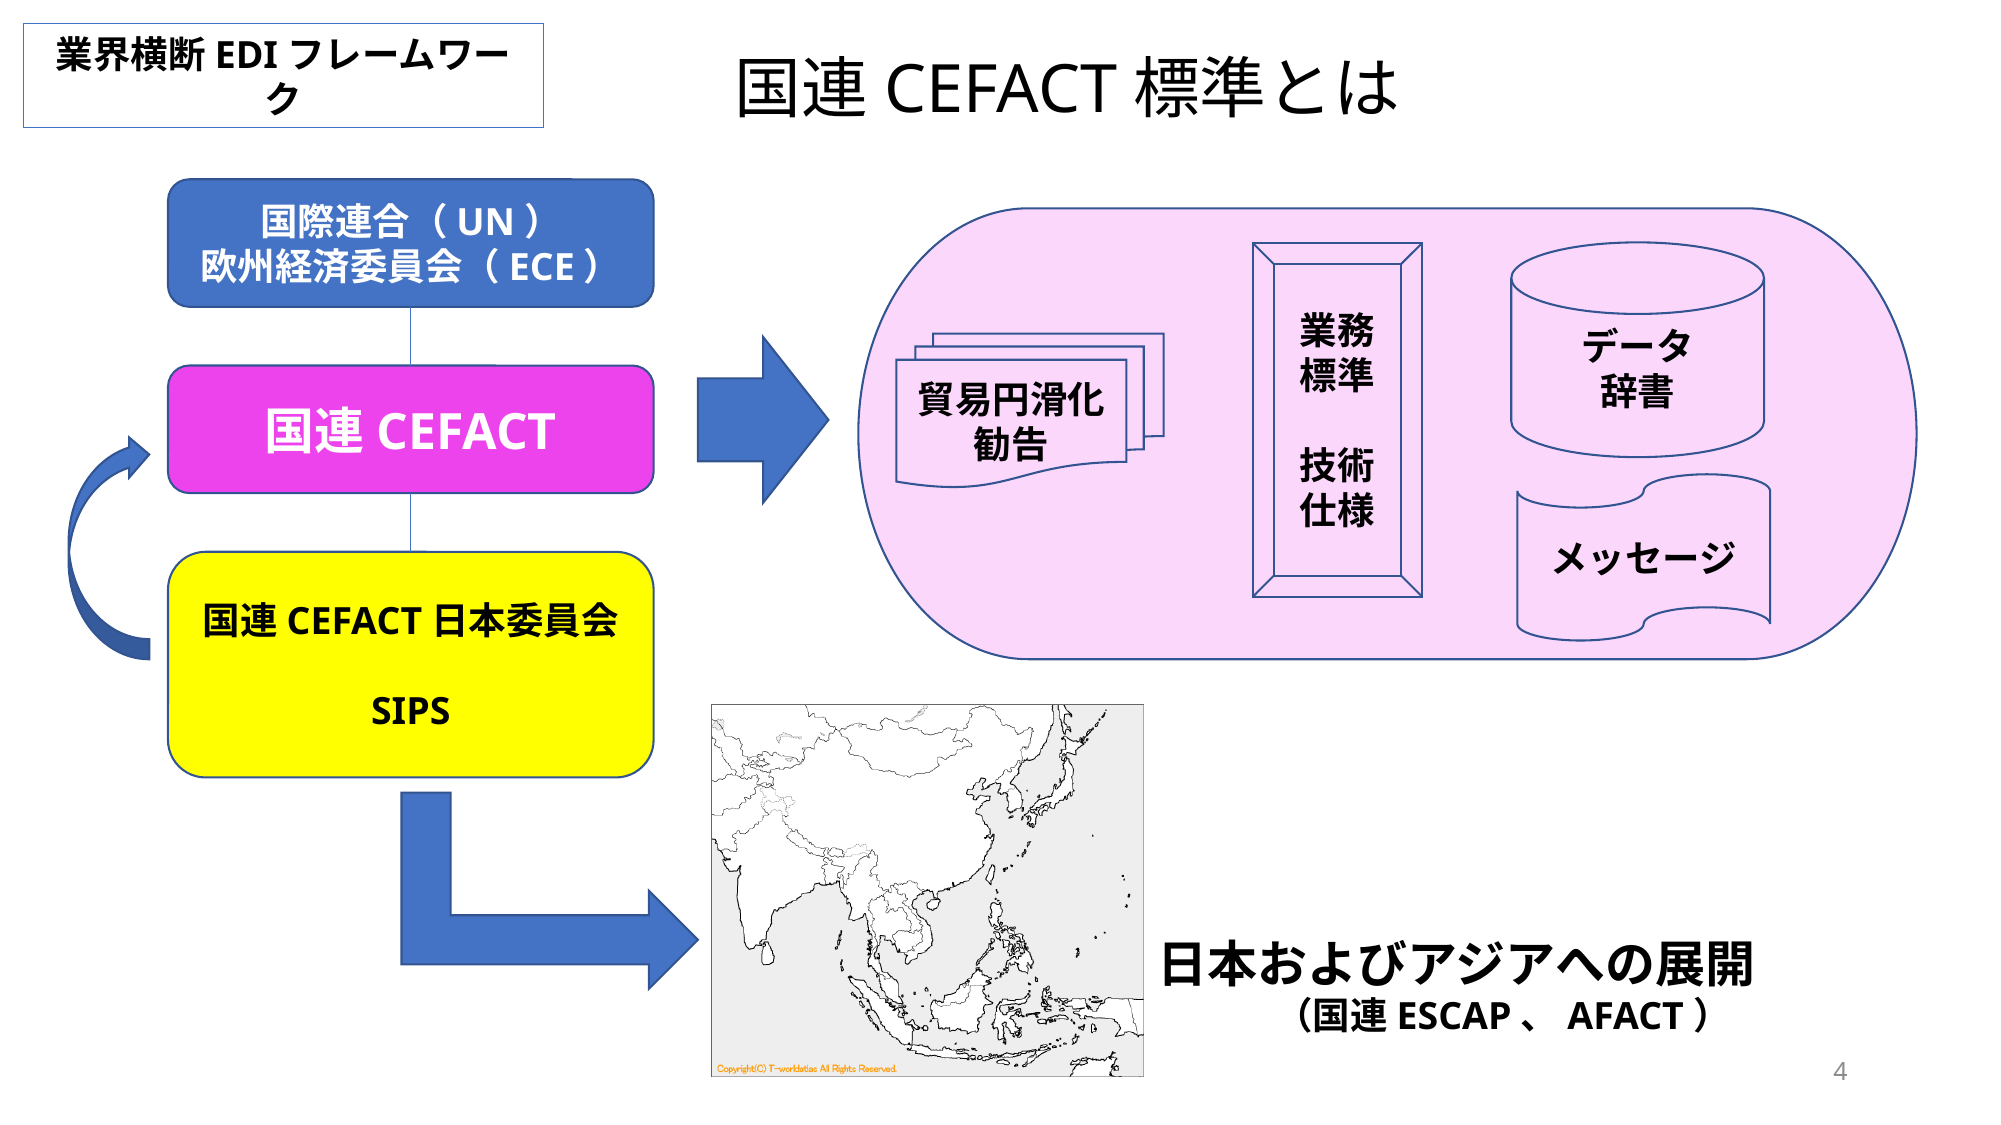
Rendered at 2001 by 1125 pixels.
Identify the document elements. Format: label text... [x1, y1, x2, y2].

text_box [67, 435, 151, 661]
text_box 貿易円滑化 勧告 [895, 332, 1165, 489]
text_box [857, 207, 1918, 661]
text_box 国連CEFACT日本委員会 SIPS [166, 550, 655, 779]
text_box [696, 334, 830, 506]
text_box データ 辞書 [1510, 241, 1766, 459]
text_box メッセージ [1516, 473, 1772, 642]
text_box 業界横断EDIフレームワーク [23, 23, 544, 128]
text_box 国際連合（UN） 欧州経済委員会（ECE） [166, 178, 655, 308]
text_box 国連CEFACT [166, 364, 655, 495]
picture [711, 704, 1144, 1077]
text_box [400, 791, 700, 992]
text_box メッセージ設計支援ツール [1254, 247, 1273, 593]
text_box 日本およびアジアへの展開 （国連ESCAP、AFACT） [1144, 925, 1863, 1045]
slide_number 4 [1412, 1042, 1863, 1103]
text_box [1257, 244, 1418, 263]
text_box 業務標準 技術仕様 [1252, 242, 1423, 598]
text_box 国連CEFACT標準とは [483, 38, 1652, 134]
